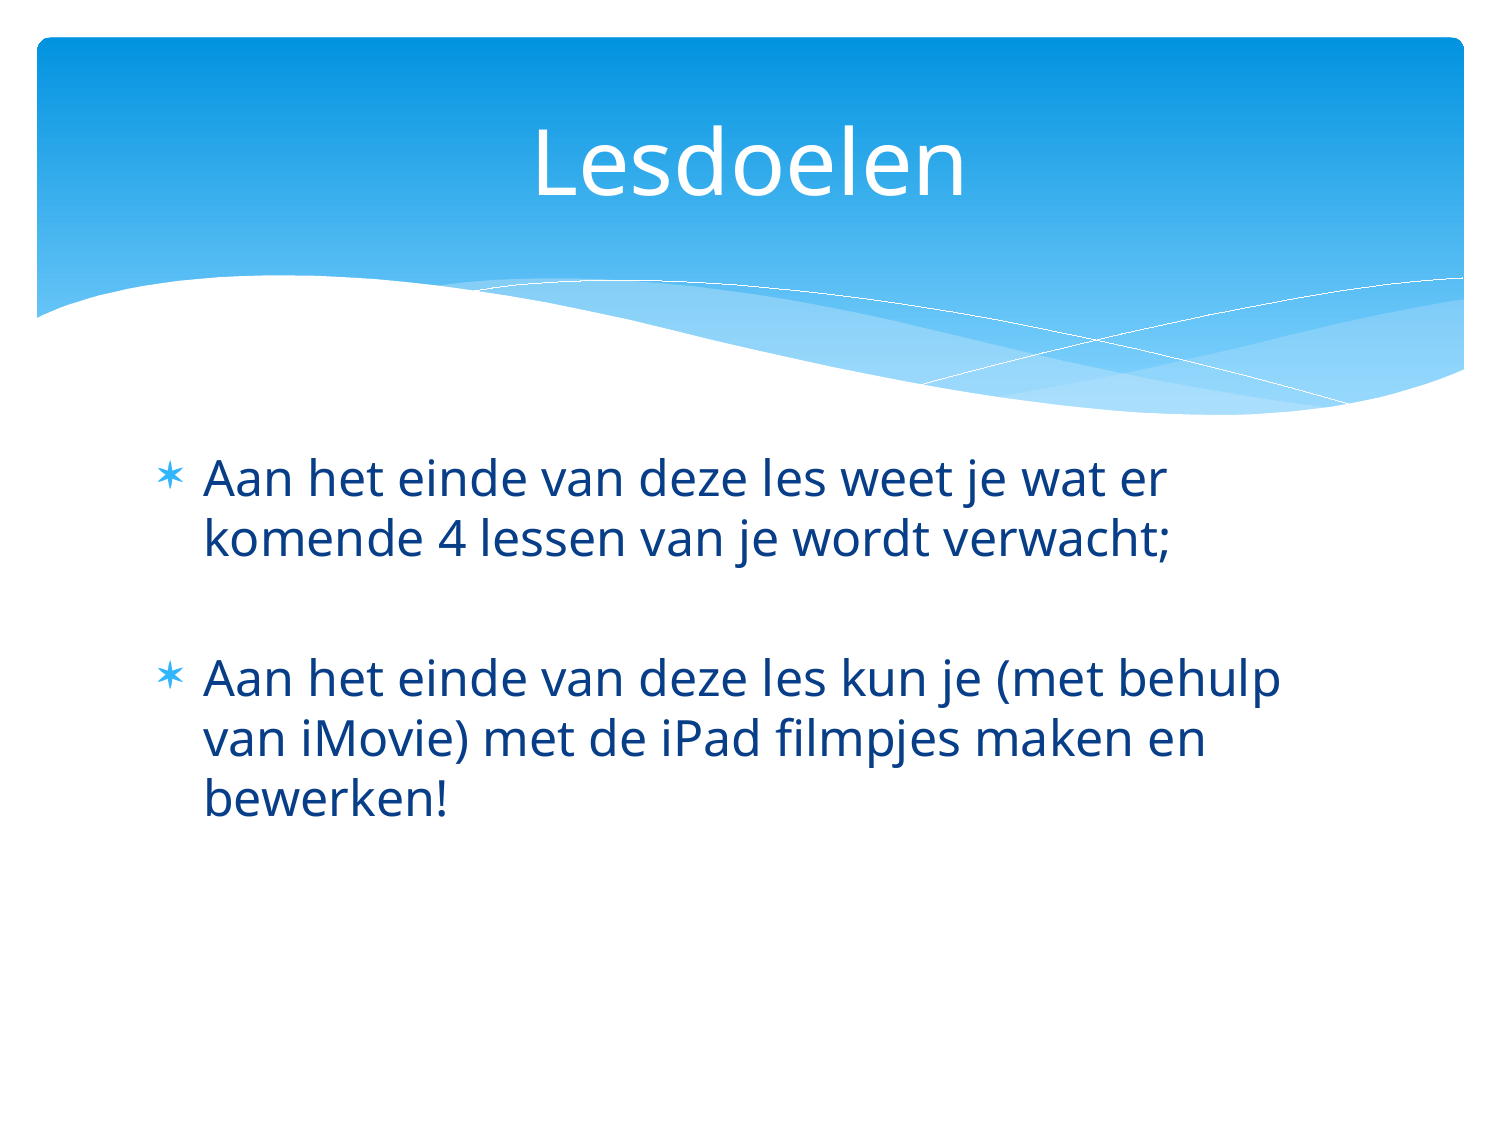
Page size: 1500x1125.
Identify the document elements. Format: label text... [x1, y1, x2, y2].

list Aan het einde van deze les weet je wat er komende 4 lessen van je wordt verwacht; Aan het einde van deze les kun je (met behulp van iMovie) met de iPad filmpjes maken en bewerken! [143, 438, 1359, 1005]
title Lesdoelen [75, 55, 1425, 261]
